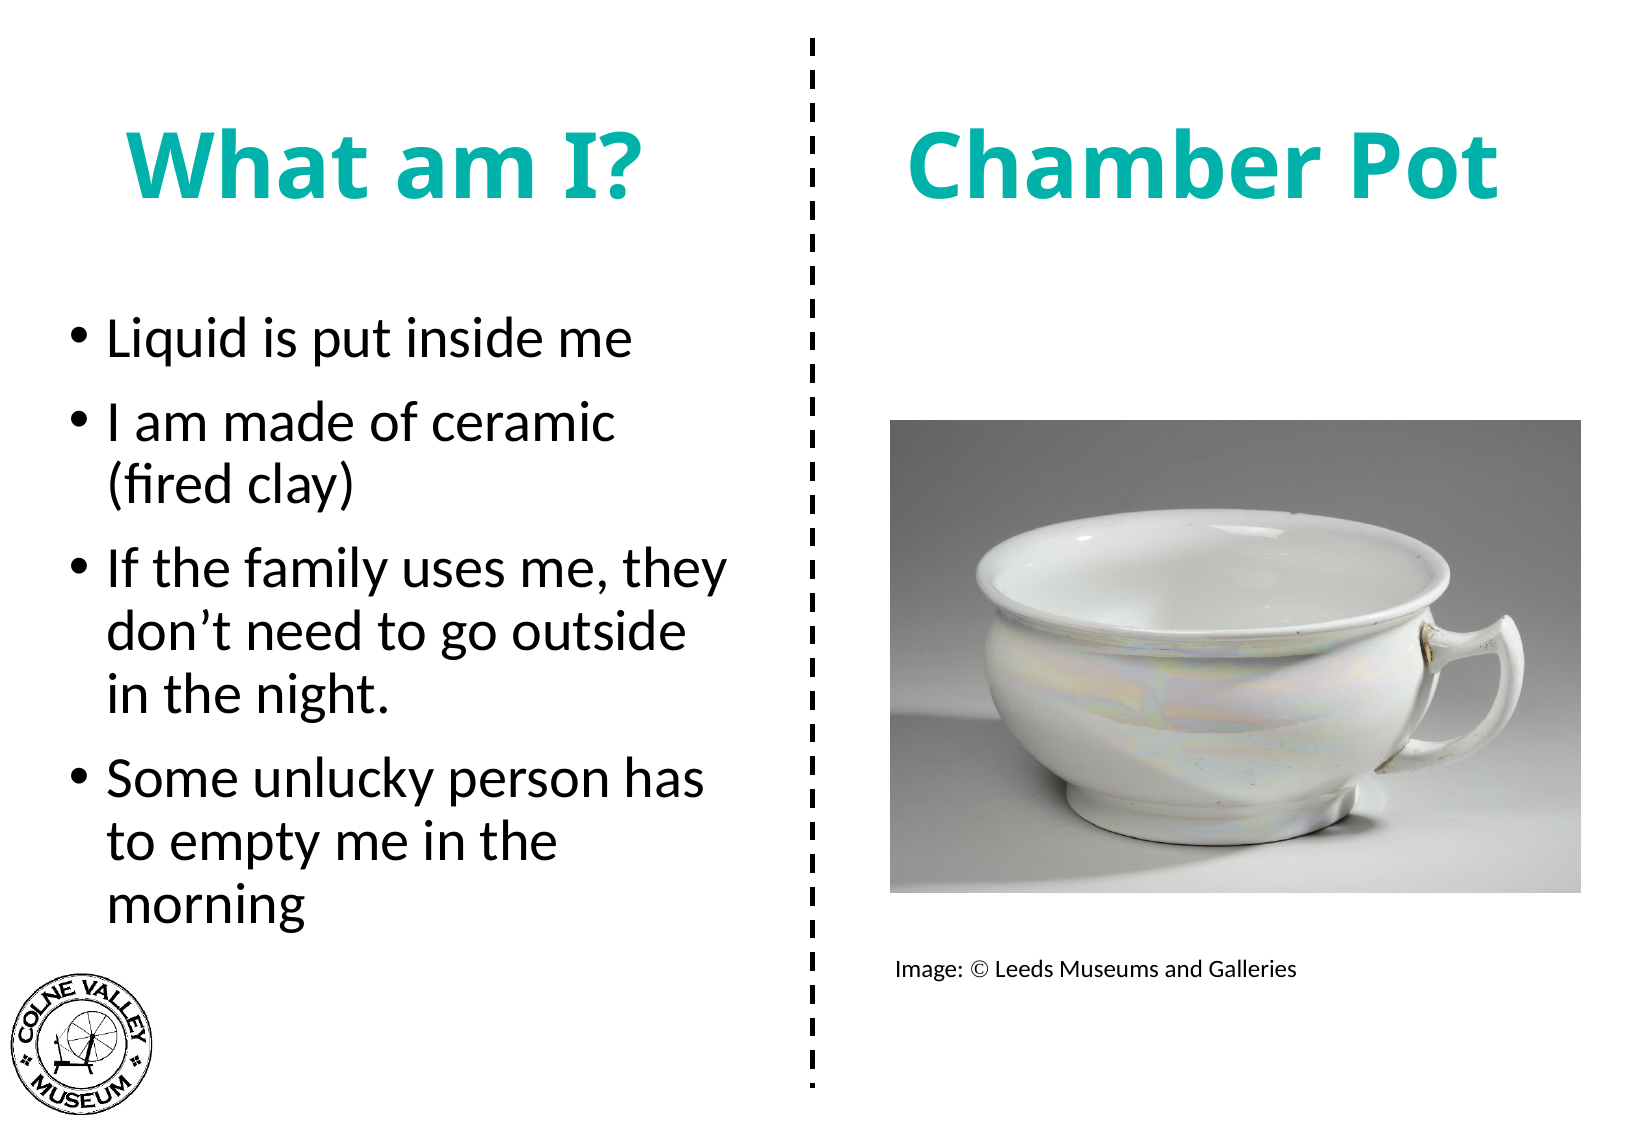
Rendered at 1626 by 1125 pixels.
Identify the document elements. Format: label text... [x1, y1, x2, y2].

text_box Chamber Pot [890, 59, 1524, 278]
picture [0, 965, 158, 1125]
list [890, 420, 1581, 893]
list Liquid is put inside me I am made of ceramic (fired clay) If the family uses me, they don’t need to go outside in the night. Some unlucky person has to empty me in the morning [53, 299, 745, 1014]
text_box Image:  Leeds Museums and Galleries [880, 944, 1431, 990]
title What am I? [111, 59, 745, 278]
